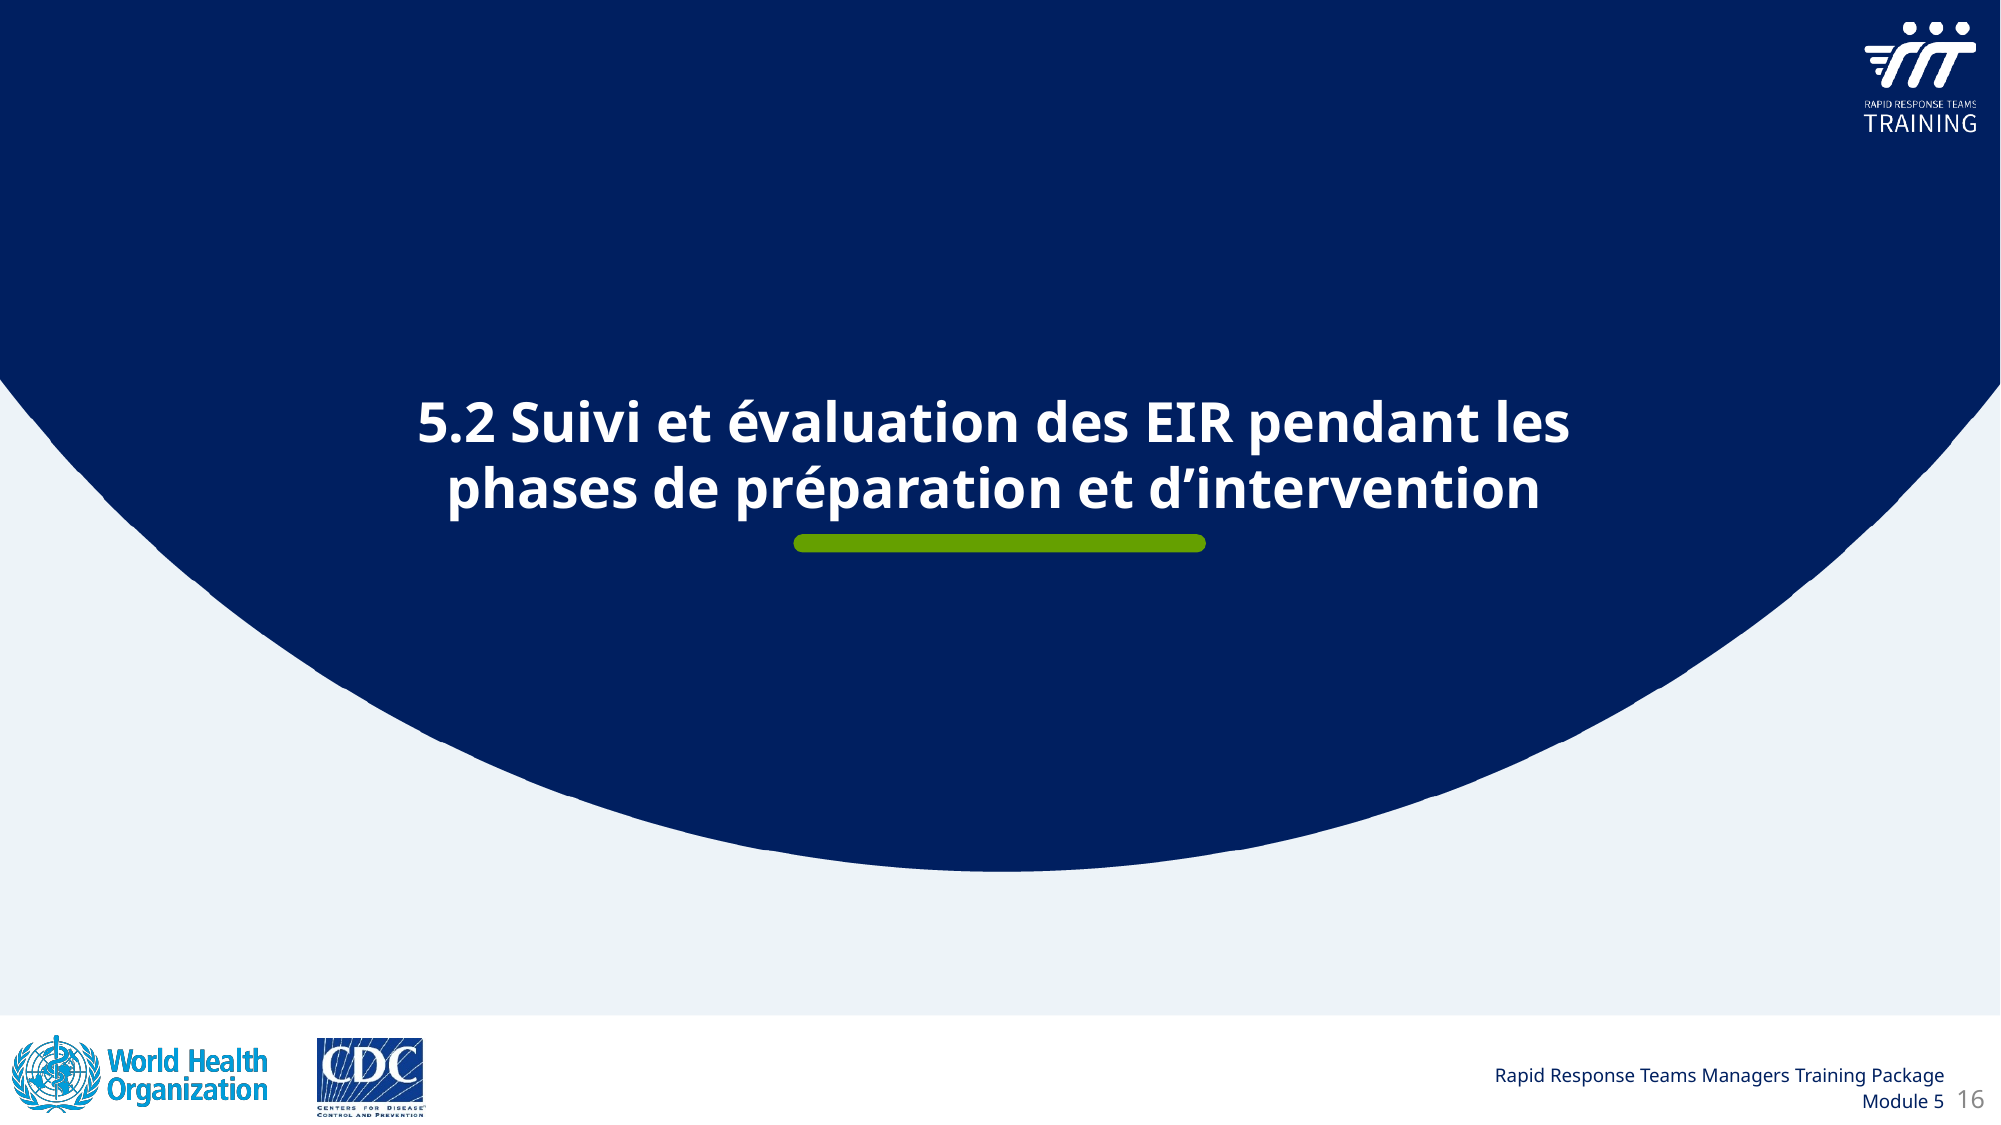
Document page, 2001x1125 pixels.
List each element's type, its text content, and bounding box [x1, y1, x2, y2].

picture [12, 1083, 48, 1113]
picture [59, 1035, 267, 1113]
text_box 16 [1557, 1076, 1993, 1121]
picture [317, 1038, 426, 1117]
picture [24, 1054, 36, 1087]
picture [0, 0, 2001, 904]
picture [71, 1053, 90, 1091]
picture [12, 1035, 54, 1068]
list 5.2 Suivi et évaluation des EIR pendant les phases de préparation et d’intervention [412, 386, 1577, 555]
picture [30, 1083, 37, 1091]
picture [50, 1108, 62, 1113]
picture [34, 1054, 43, 1078]
picture [40, 1062, 47, 1070]
picture [36, 1088, 78, 1105]
picture [22, 1062, 26, 1077]
picture [46, 1056, 54, 1062]
